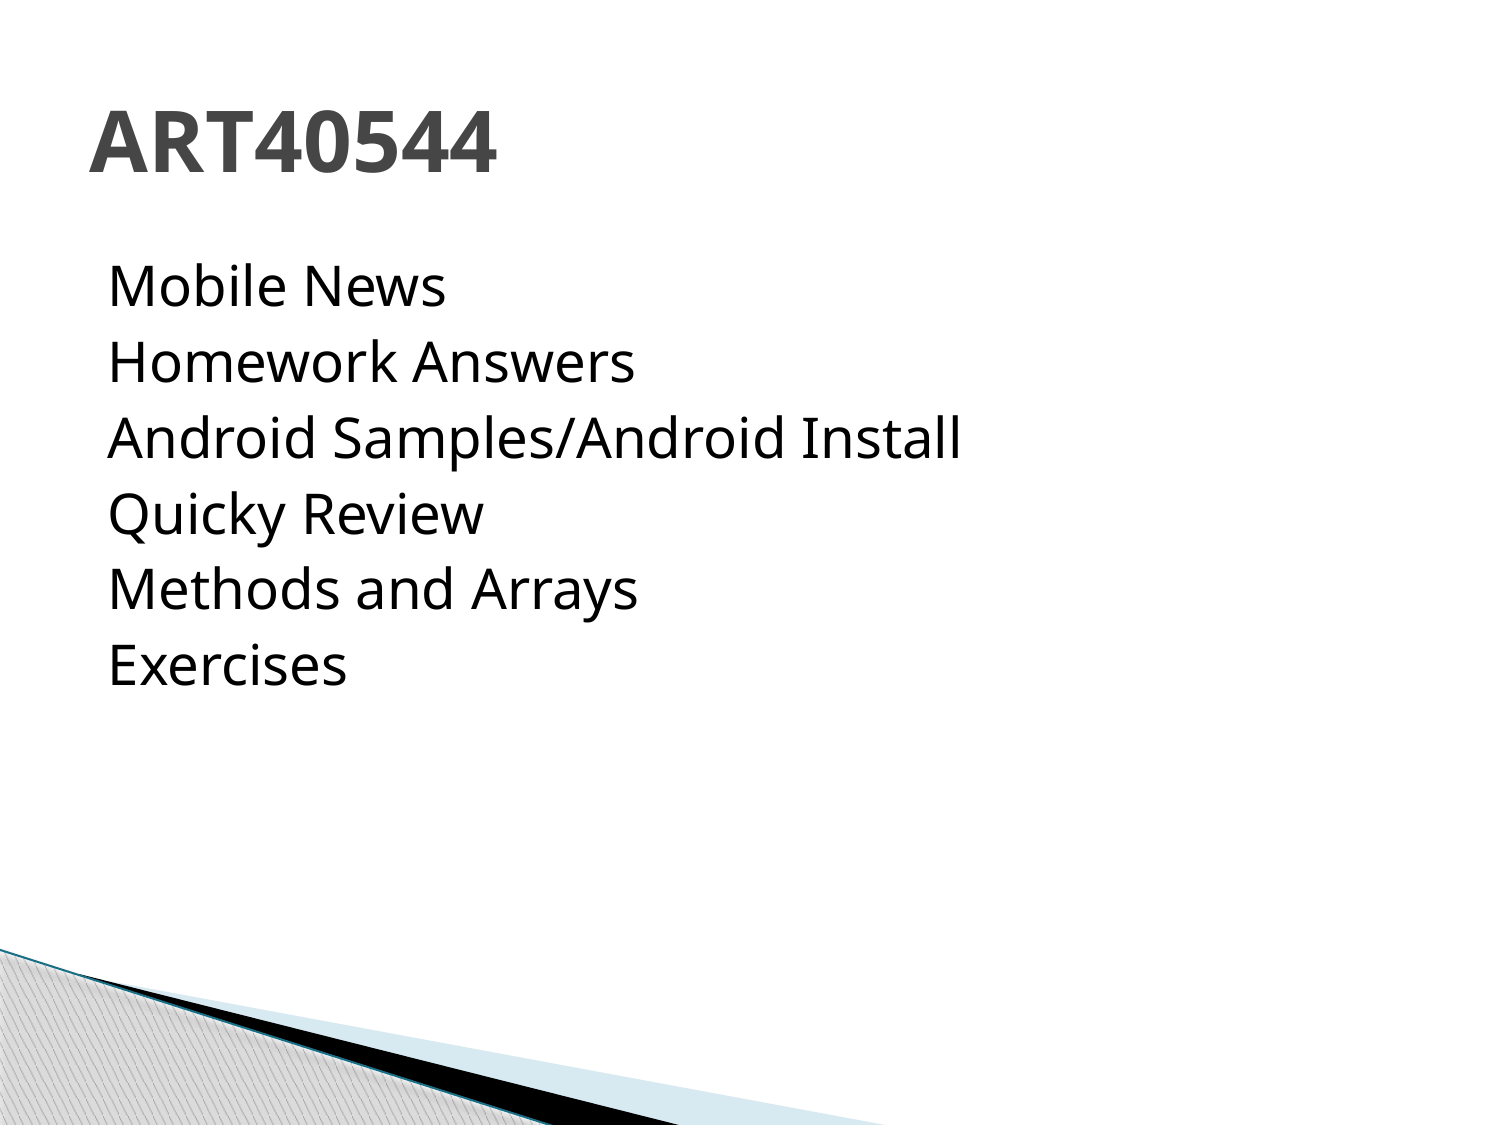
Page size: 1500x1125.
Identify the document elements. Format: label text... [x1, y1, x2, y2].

title ART40544 [75, 45, 1425, 233]
list Mobile News Homework Answers Android Samples/Android Install Quicky Review Methods and Arrays Exercises [75, 243, 1425, 986]
